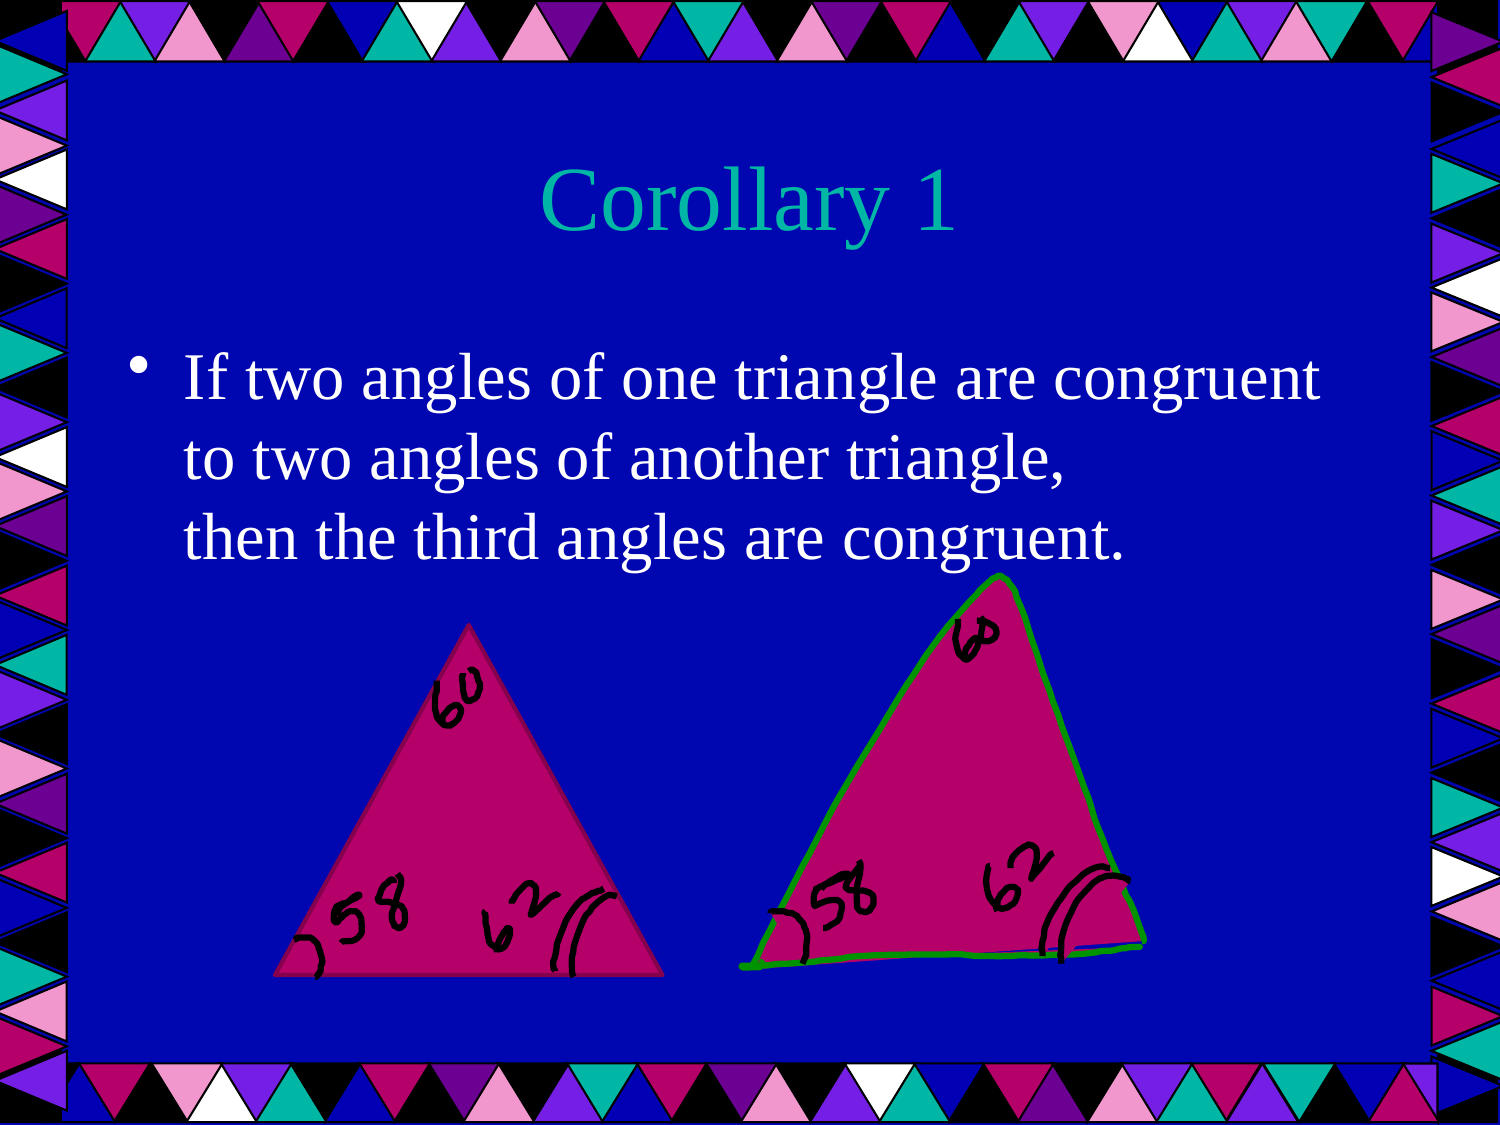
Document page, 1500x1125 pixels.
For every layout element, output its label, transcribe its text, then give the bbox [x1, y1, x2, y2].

text_box [553, 888, 604, 972]
text_box [1070, 946, 1140, 955]
text_box [273, 622, 665, 978]
title Corollary 1 [112, 99, 1388, 288]
text_box [751, 955, 950, 970]
text_box [1041, 866, 1110, 957]
text_box [461, 669, 480, 702]
list If two angles of one triangle are congruent to two angles of another triangle, then the third angles are congruent. [112, 324, 1388, 1001]
text_box [1044, 949, 1061, 956]
text_box [741, 960, 801, 968]
text_box [955, 618, 979, 661]
text_box [294, 937, 323, 977]
text_box [1060, 875, 1131, 964]
text_box [813, 873, 849, 928]
text_box [804, 950, 1042, 963]
text_box [986, 866, 1018, 912]
text_box [511, 883, 559, 915]
text_box [434, 680, 462, 726]
text_box [1077, 889, 1144, 946]
text_box [571, 894, 617, 977]
text_box [484, 911, 510, 953]
text_box [333, 894, 362, 943]
text_box [779, 575, 1119, 959]
text_box [770, 911, 808, 964]
text_box [1010, 844, 1054, 879]
text_box [845, 860, 874, 913]
text_box [976, 618, 997, 642]
text_box [752, 921, 799, 965]
text_box [377, 873, 405, 928]
